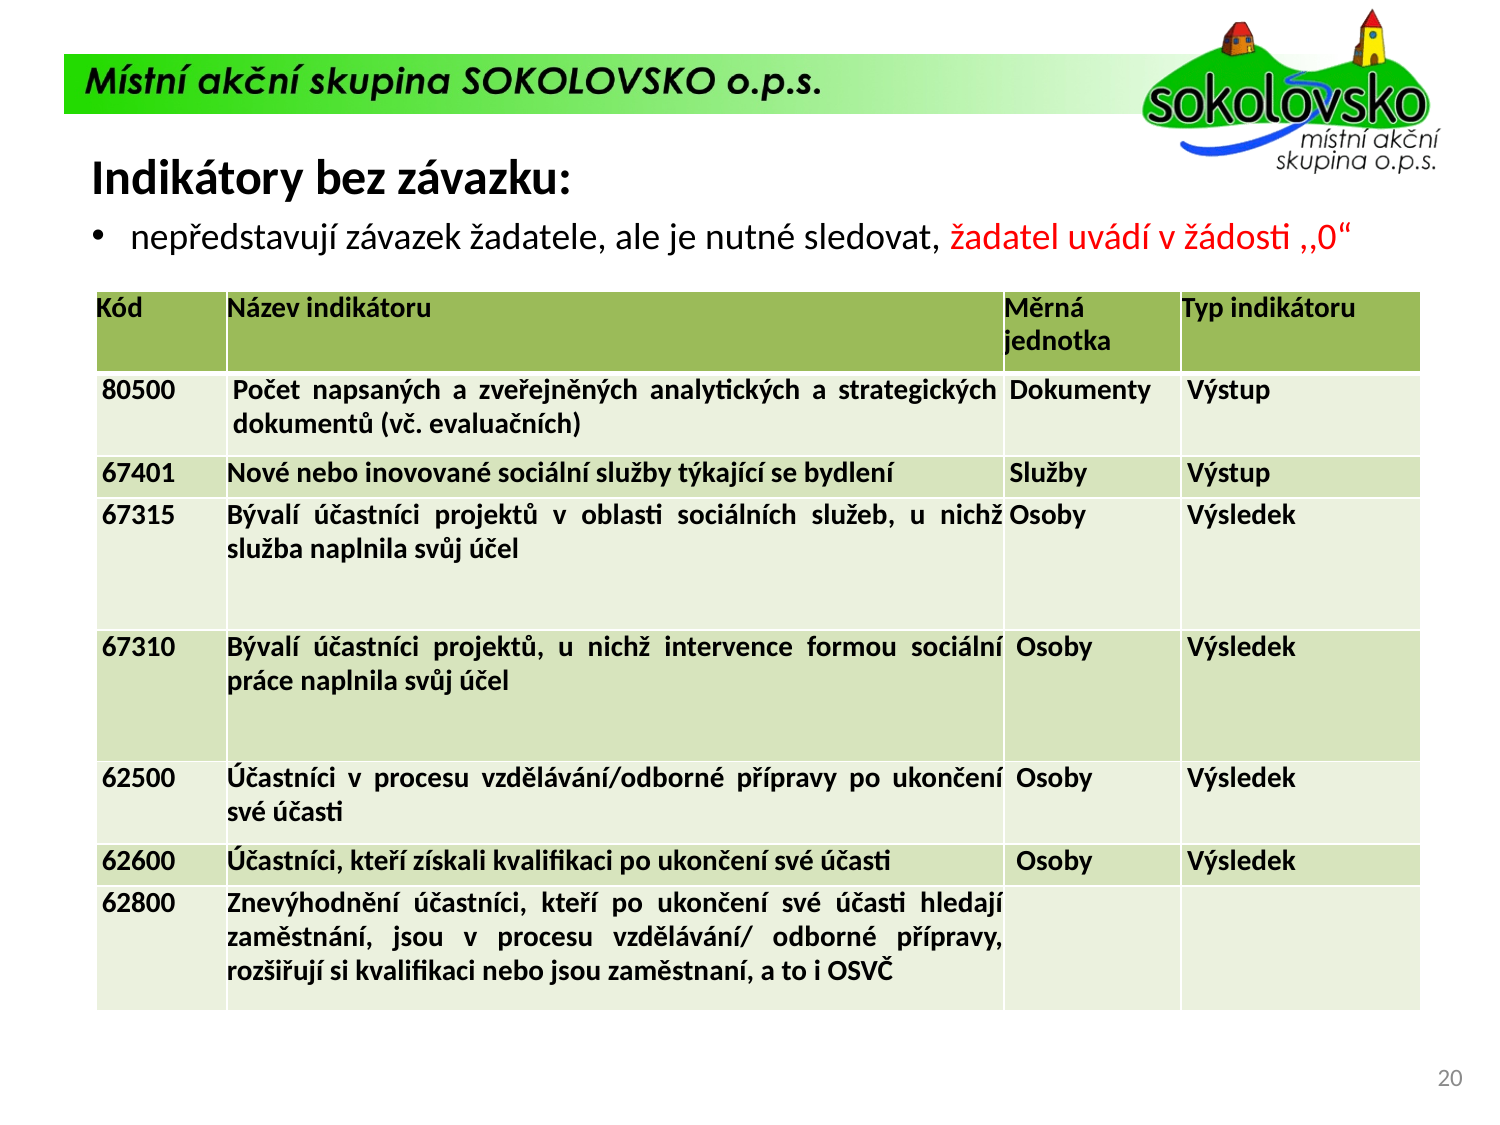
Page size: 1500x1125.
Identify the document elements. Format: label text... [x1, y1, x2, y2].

table_cell Účastníci v procesu vzdělávání/odborné přípravy po ukončení své účasti [228, 762, 1003, 843]
table_cell 80500 [97, 376, 226, 455]
table_cell Účastníci, kteří získali kvalifikaci po ukončení své účasti [228, 845, 1003, 885]
table_cell 67315 [97, 499, 226, 629]
table_cell Bývalí účastníci projektů v oblasti sociálních služeb, u nichž služba naplnila svůj účel [228, 499, 1003, 629]
table_cell 67401 [97, 457, 226, 497]
table_cell [1005, 887, 1180, 1010]
table_cell Výstup [1182, 376, 1420, 455]
table_cell 62800 [97, 887, 226, 1010]
list Indikátory bez závazku: nepředstavují závazek žadatele, ale je nutné sledovat, žadatel uvádí v žádosti ,,0“ [76, 137, 1424, 1083]
picture [64, 0, 1455, 197]
table_cell Počet napsaných a zveřejněných analytických a strategických dokumentů (vč. evaluačních) [228, 376, 1003, 455]
table_cell Znevýhodnění účastníci, kteří po ukončení své účasti hledají zaměstnání, jsou v procesu vzdělávání/ odborné přípravy, rozšiřují si kvalifikaci nebo jsou zaměstnaní, a to i OSVČ [228, 887, 1003, 1010]
table_cell 62500 [97, 762, 226, 843]
table_header Kód [97, 292, 226, 371]
table_header Název indikátoru [228, 292, 1003, 371]
table_cell Výsledek [1182, 499, 1420, 629]
table_cell 62600 [97, 845, 226, 885]
slide_number 20 [1128, 1046, 1478, 1107]
table_header Měrná jednotka [1005, 292, 1180, 371]
table_cell Výstup [1182, 457, 1420, 497]
table_cell Bývalí účastníci projektů, u nichž intervence formou sociální práce naplnila svůj účel [228, 631, 1003, 761]
table_cell Osoby [1005, 499, 1180, 629]
table_cell Osoby [1005, 762, 1180, 843]
table_cell Nové nebo inovované sociální služby týkající se bydlení [228, 457, 1003, 497]
table_cell Osoby [1005, 631, 1180, 761]
table_cell [1182, 887, 1420, 1010]
table_cell 67310 [97, 631, 226, 761]
table_cell Služby [1005, 457, 1180, 497]
table_cell Výsledek [1182, 845, 1420, 885]
table_cell Osoby [1005, 845, 1180, 885]
table_cell Dokumenty [1005, 376, 1180, 455]
table_header Typ indikátoru [1182, 292, 1420, 371]
table_cell Výsledek [1182, 762, 1420, 843]
table_cell Výsledek [1182, 631, 1420, 761]
